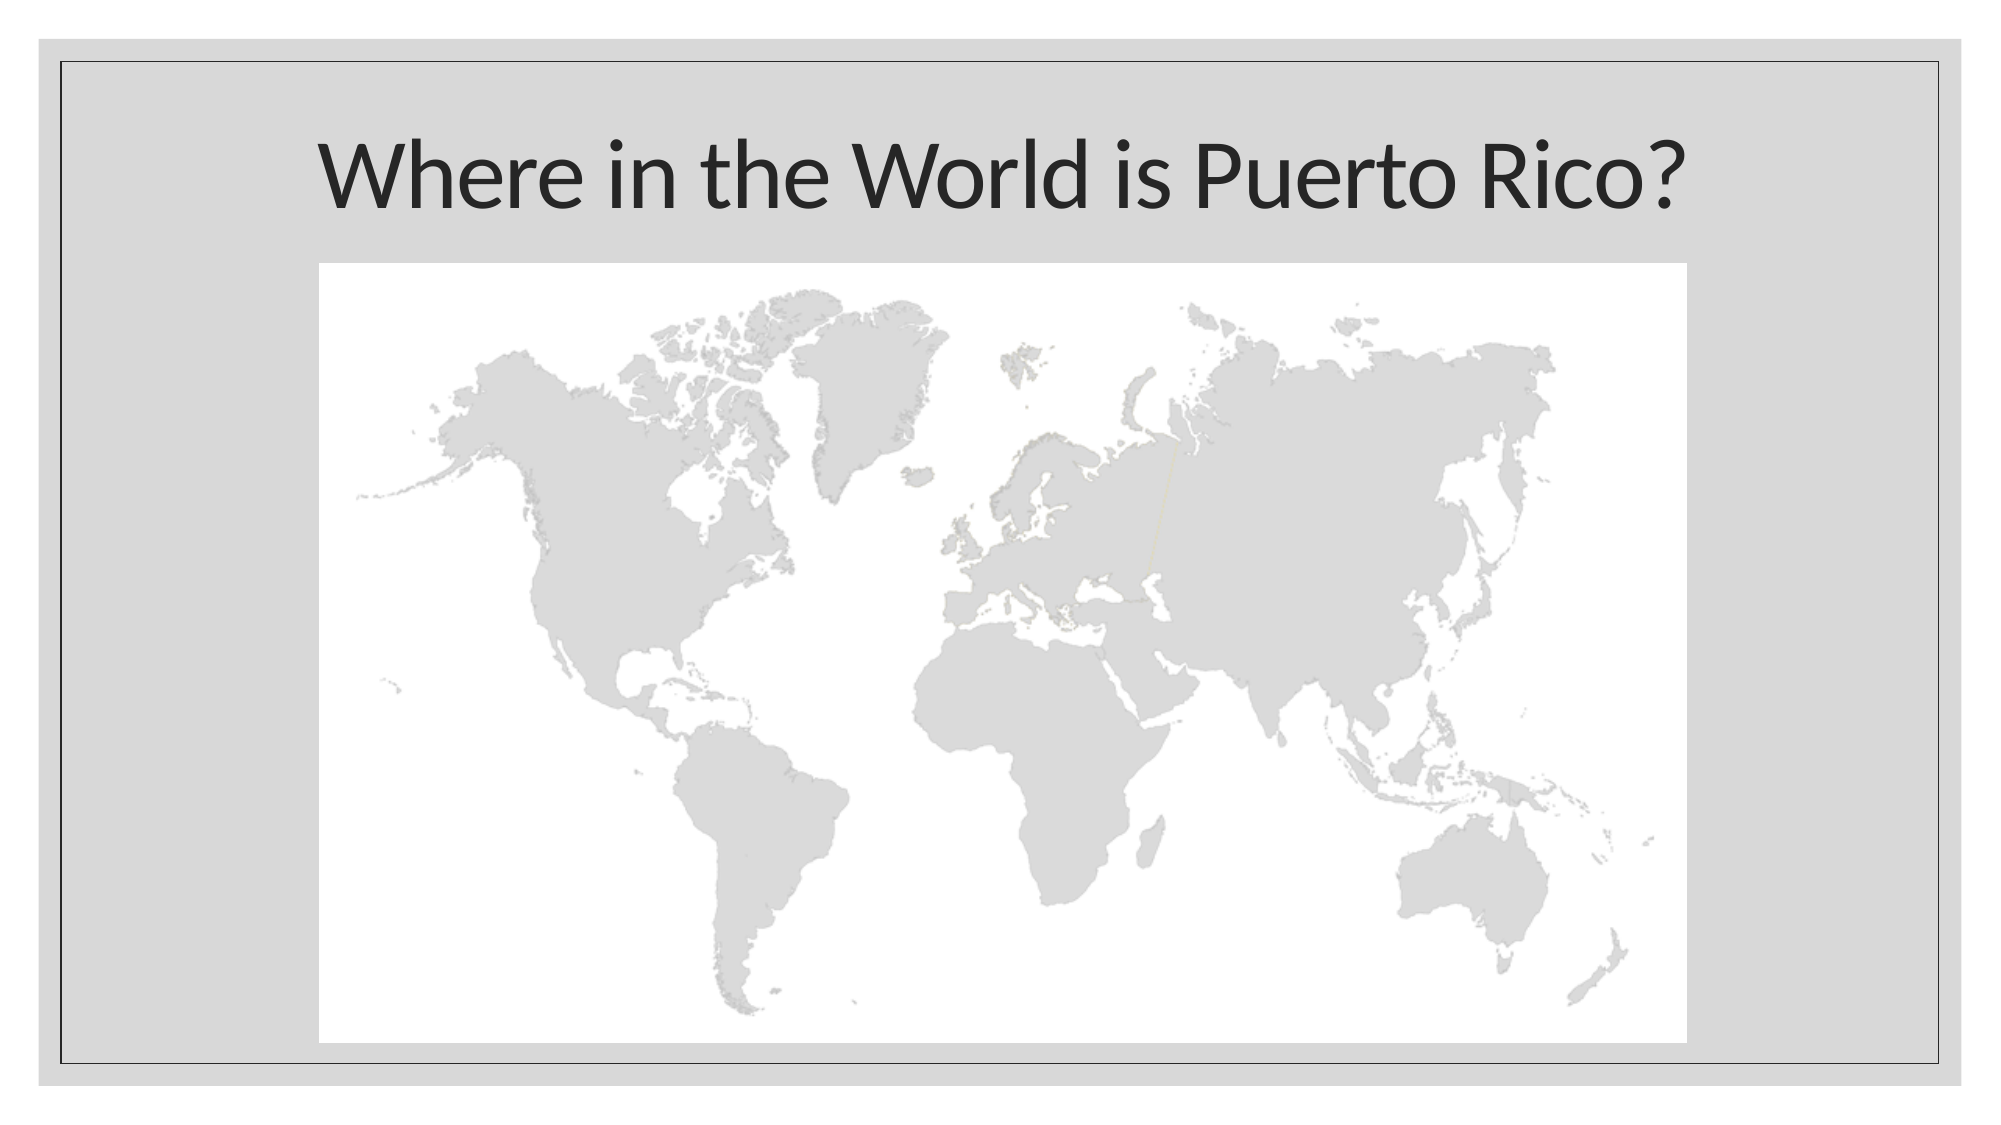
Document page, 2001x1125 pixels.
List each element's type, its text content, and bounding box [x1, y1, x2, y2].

picture [319, 263, 1687, 1043]
title Where in the World is Puerto Rico? [179, 64, 1830, 290]
